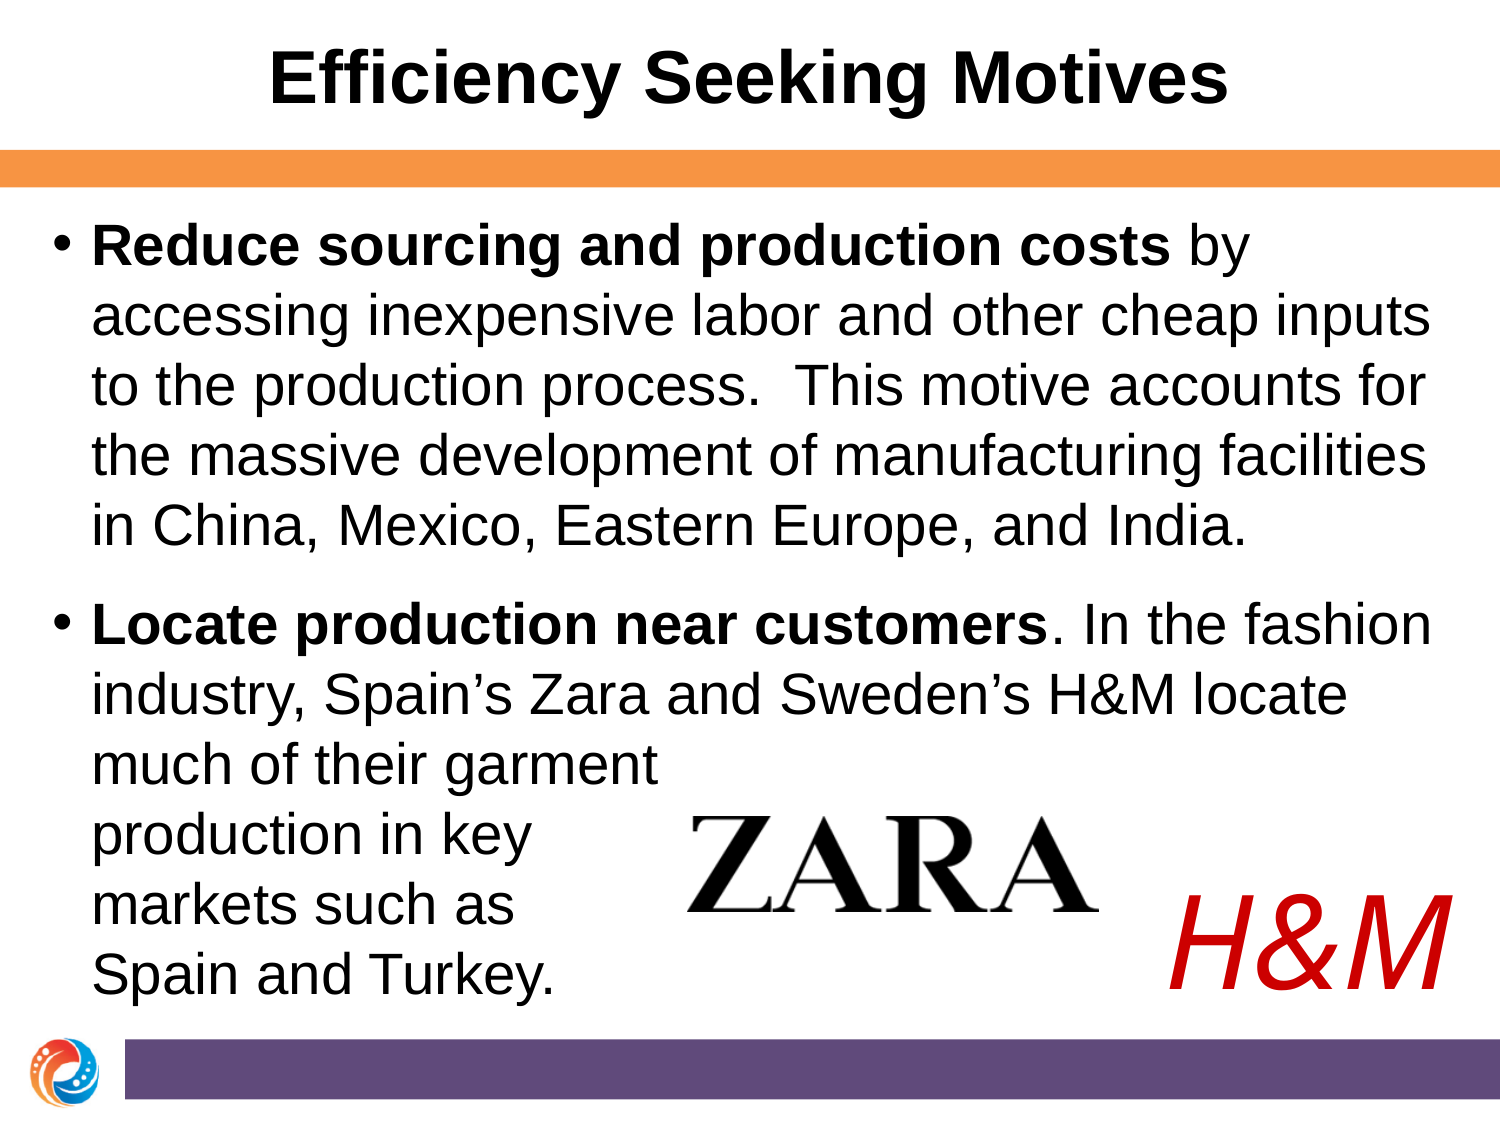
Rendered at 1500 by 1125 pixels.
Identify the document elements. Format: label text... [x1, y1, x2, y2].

text_box [0, 148, 1500, 190]
text_box [125, 1039, 1500, 1100]
picture [687, 815, 1099, 912]
text_box H&M [1149, 850, 1500, 1024]
title Efficiency Seeking Motives [112, 4, 1388, 143]
footer Copyright © 2014 Pearson Education [512, 1042, 988, 1103]
picture [23, 1032, 105, 1111]
text_box Reduce sourcing and production costs by accessing inexpensive labor and other cheap inputs to the production process. This motive accounts for the massive development of manufacturing facilities in China, Mexico, Eastern Europe, and India. Locate production near customers. In the fashion industry, Spain’s Zara and Sweden’s H&M locate much of their garment production in key markets such as Spain and Turkey. [37, 199, 1450, 1026]
